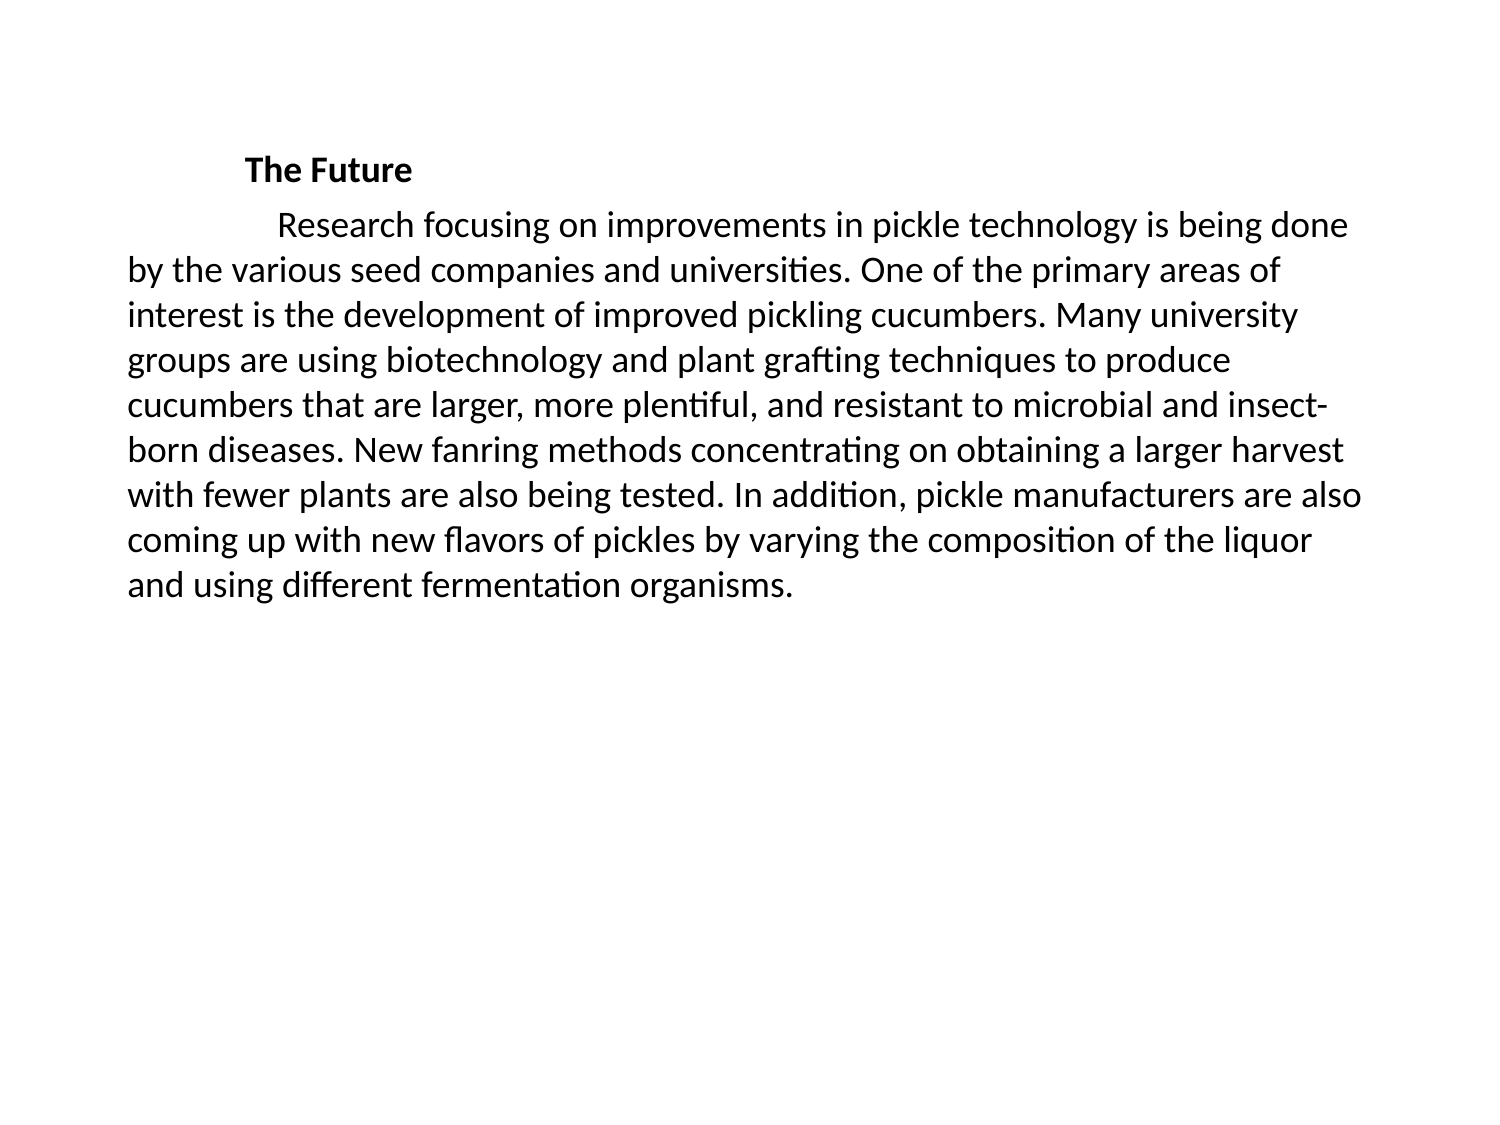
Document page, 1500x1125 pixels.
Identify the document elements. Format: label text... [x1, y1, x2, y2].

text_box The Future Research focusing on improvements in pickle technology is being done by the various seed companies and universities. One of the primary areas of interest is the development of improved pickling cucumbers. Many university groups are using biotechnology and plant grafting techniques to produce cucumbers that are larger, more plentiful, and resistant to microbial and insect-born diseases. New fanring methods concentrating on obtaining a larger harvest with fewer plants are also being tested. In addition, pickle manufacturers are also coming up with new flavors of pickles by varying the composition of the liquor and using different fermentation organisms. [112, 137, 1388, 613]
